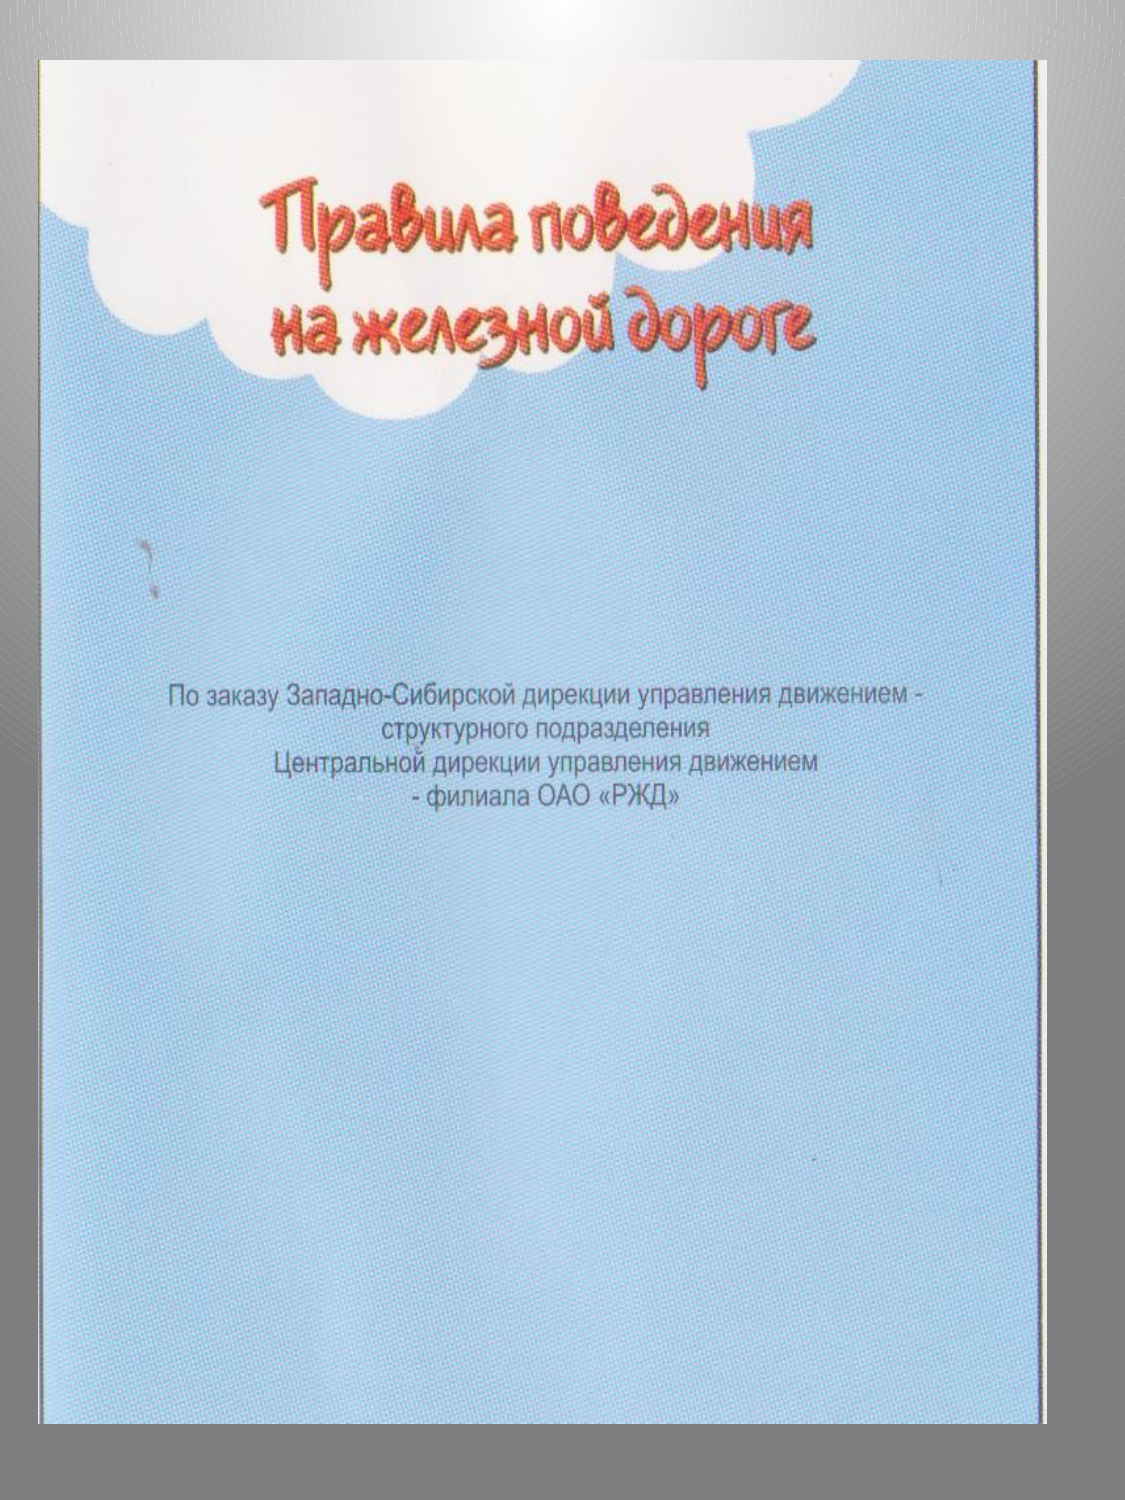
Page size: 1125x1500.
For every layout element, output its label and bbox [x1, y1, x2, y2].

picture [37, 59, 1047, 1424]
